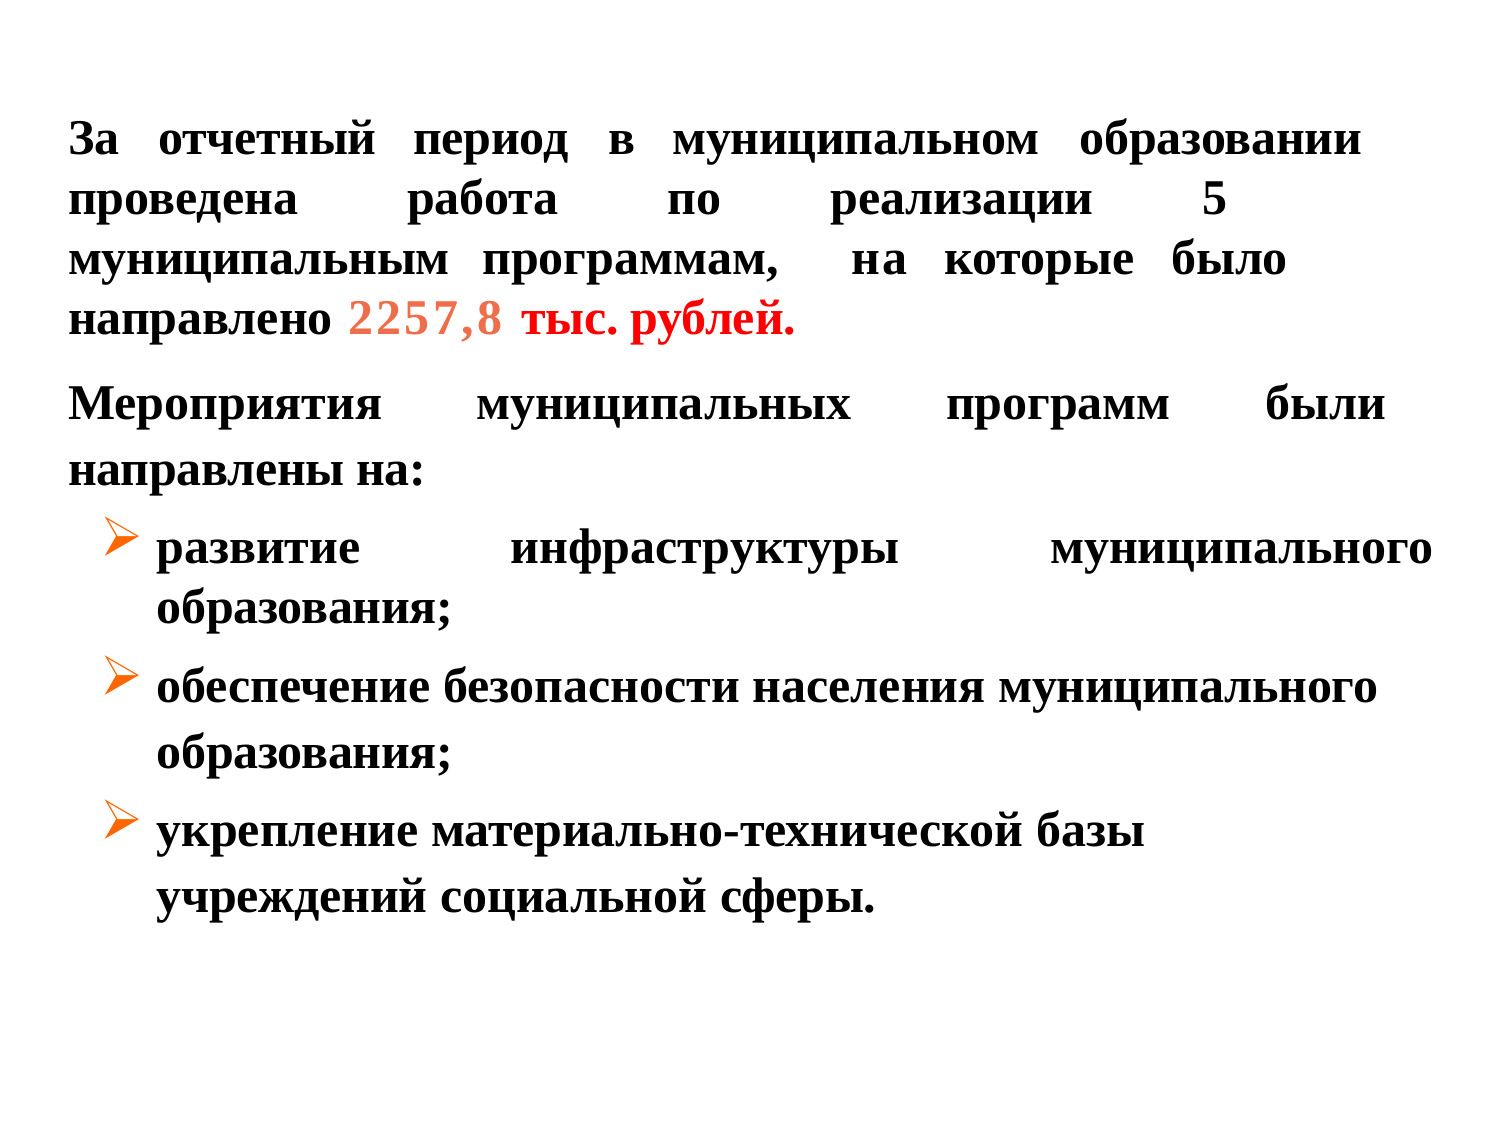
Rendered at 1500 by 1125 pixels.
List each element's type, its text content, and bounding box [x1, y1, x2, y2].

text_box период в муниципальном образовании [411, 102, 1366, 162]
text_box проведена работа по реализации 5 муниципальным программам, на которые было направлено 2257,8 тыс. рублей. Мероприятия муниципальных программ были направлены на: развитие инфраструктуры муниципального образования; обеспечение безопасности населения муниципального образования; укрепление материально-технической базы учреждений социальной сферы. [65, 162, 1434, 923]
text_box За отчетный [66, 102, 379, 162]
